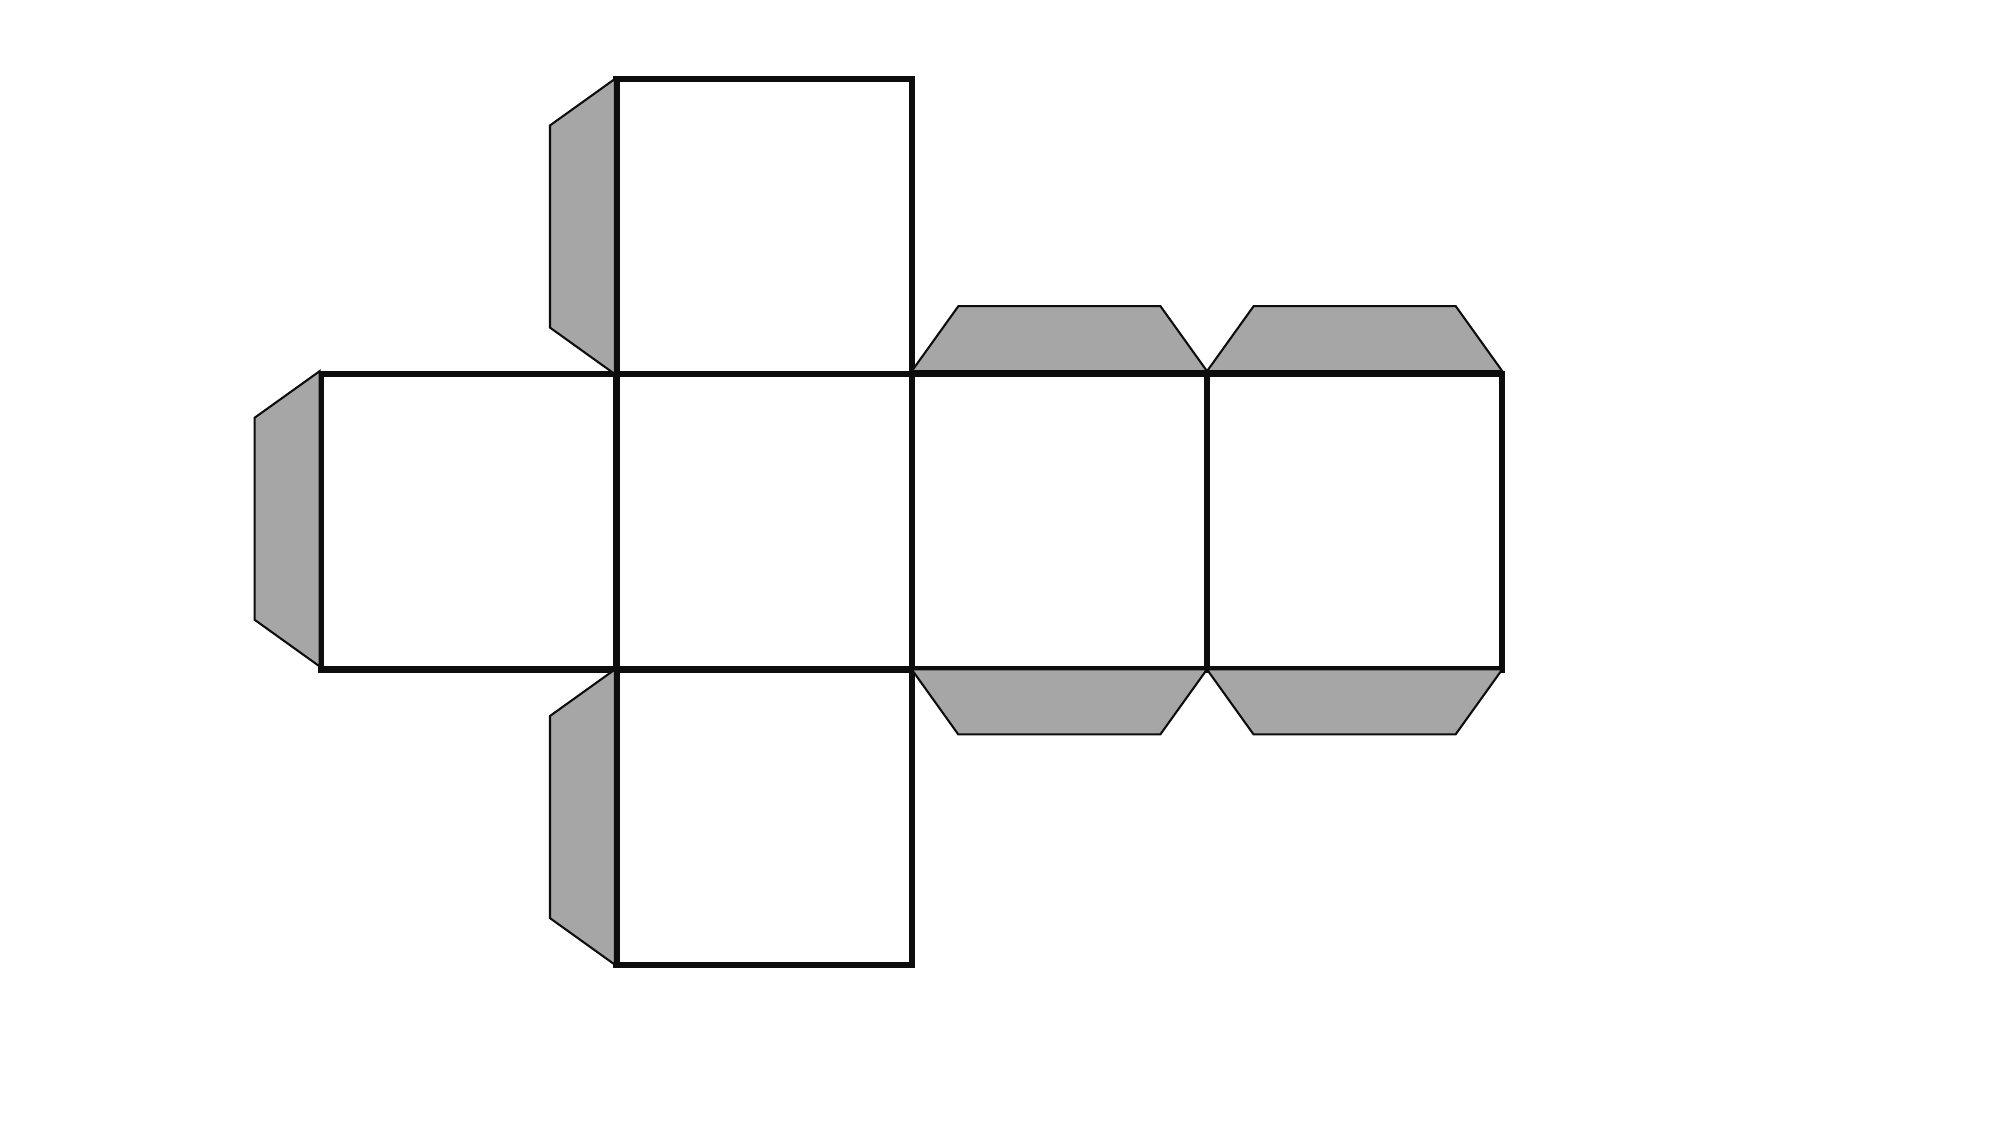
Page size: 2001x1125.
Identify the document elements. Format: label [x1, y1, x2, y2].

text_box [548, 667, 616, 967]
text_box [909, 305, 1207, 373]
text_box [1206, 373, 1503, 668]
text_box [616, 668, 913, 966]
text_box [616, 78, 913, 375]
text_box [253, 369, 321, 669]
text_box [548, 76, 616, 377]
text_box [911, 373, 1206, 668]
text_box [1207, 668, 1505, 736]
text_box [320, 373, 615, 670]
text_box [1205, 305, 1505, 373]
text_box [615, 375, 911, 668]
text_box [909, 668, 1209, 736]
